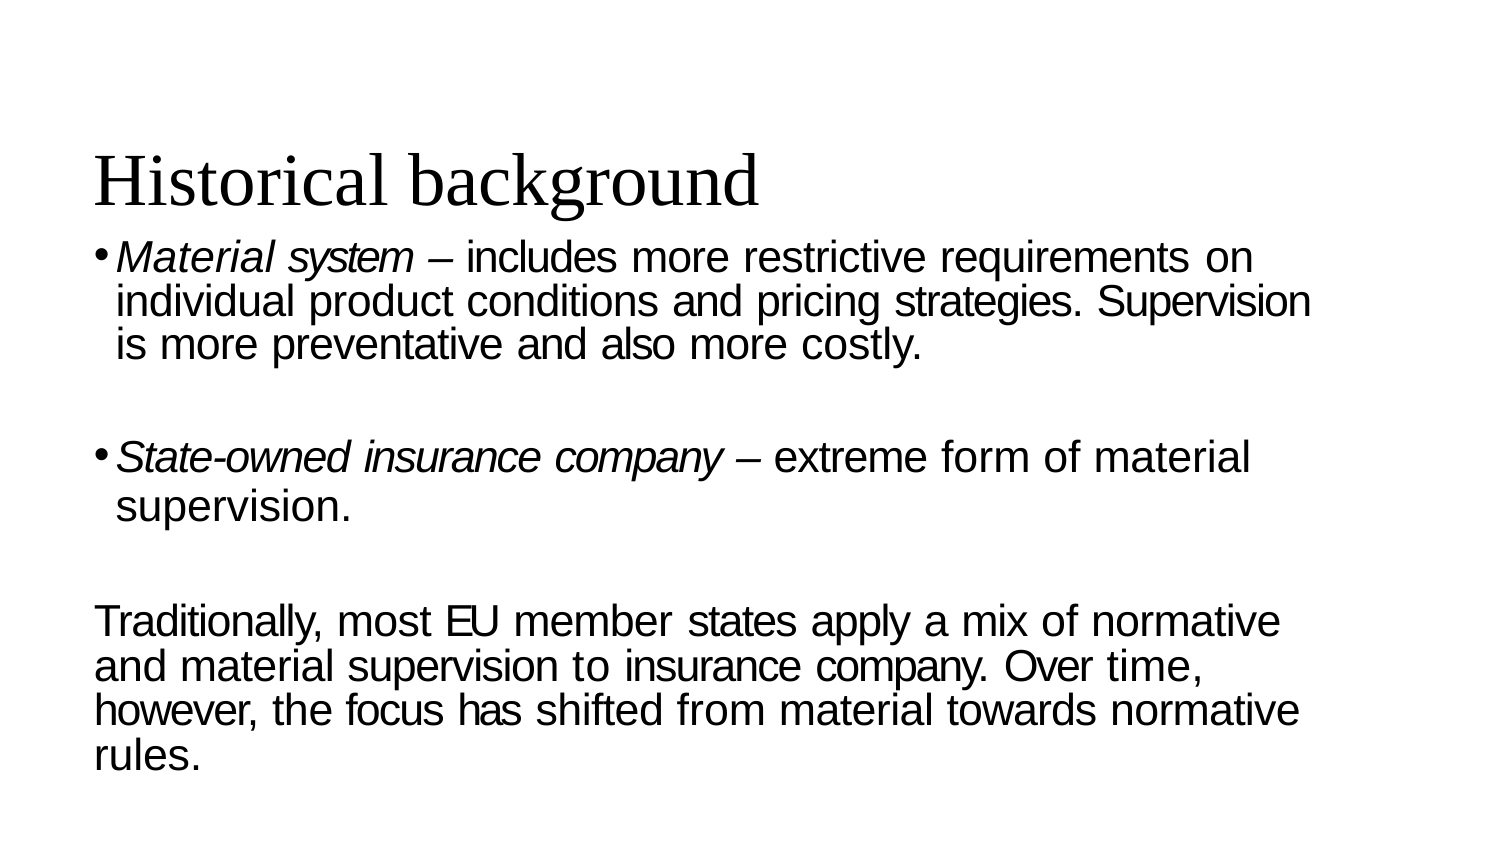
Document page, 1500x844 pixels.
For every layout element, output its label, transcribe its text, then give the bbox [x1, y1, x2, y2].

text_box Material system – includes more restrictive requirements on individual product conditions and pricing strategies. Supervision is more preventative and also more costly. State-owned insurance company – extreme form of material supervision. Traditionally, most EU member states apply a mix of normative and material supervision to insurance company. Over time, however, the focus has shifted from material towards normative rules. [91, 225, 1362, 779]
title Historical background [91, 102, 817, 225]
